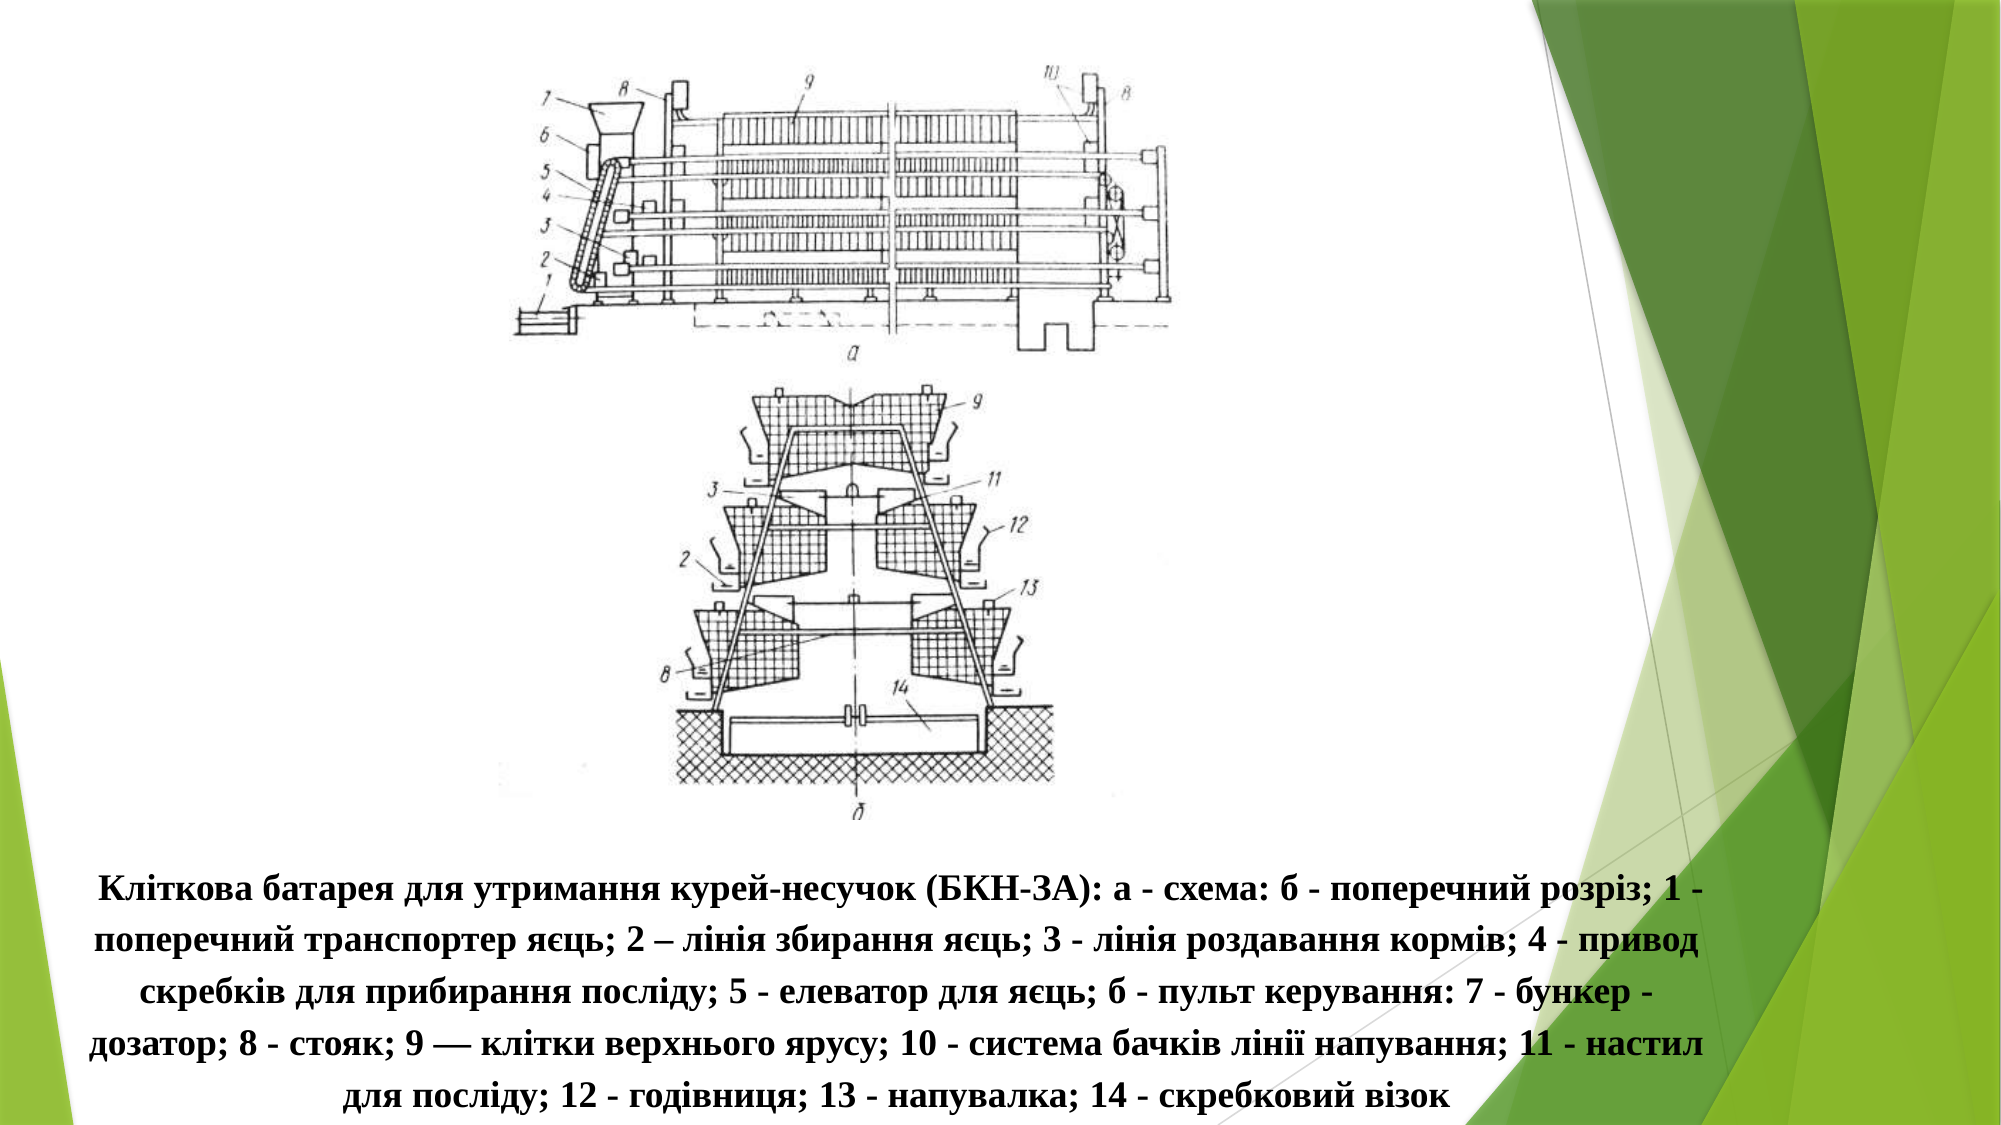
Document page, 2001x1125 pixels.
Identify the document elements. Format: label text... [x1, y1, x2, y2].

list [498, 54, 1192, 821]
text_box Кліткова батарея для утримання курей-несучок (БКН-ЗА): а - схема: б - поперечний розріз; 1 - поперечний транспортер яєць; 2 – лінія збирання яєць; 3 - лінія роздавання кормів; 4 - привод скребків для прибирання посліду; 5 - елеватор для яєць; б - пульт керування: 7 - бункер - дозатор; 8 - стояк; 9 — клітки верхнього ярусу; 10 - система бачків лінії напування; 11 - настил для посліду; 12 - годівниця; 13 - напувалка; 14 - скребковий візок [57, 848, 1737, 1122]
